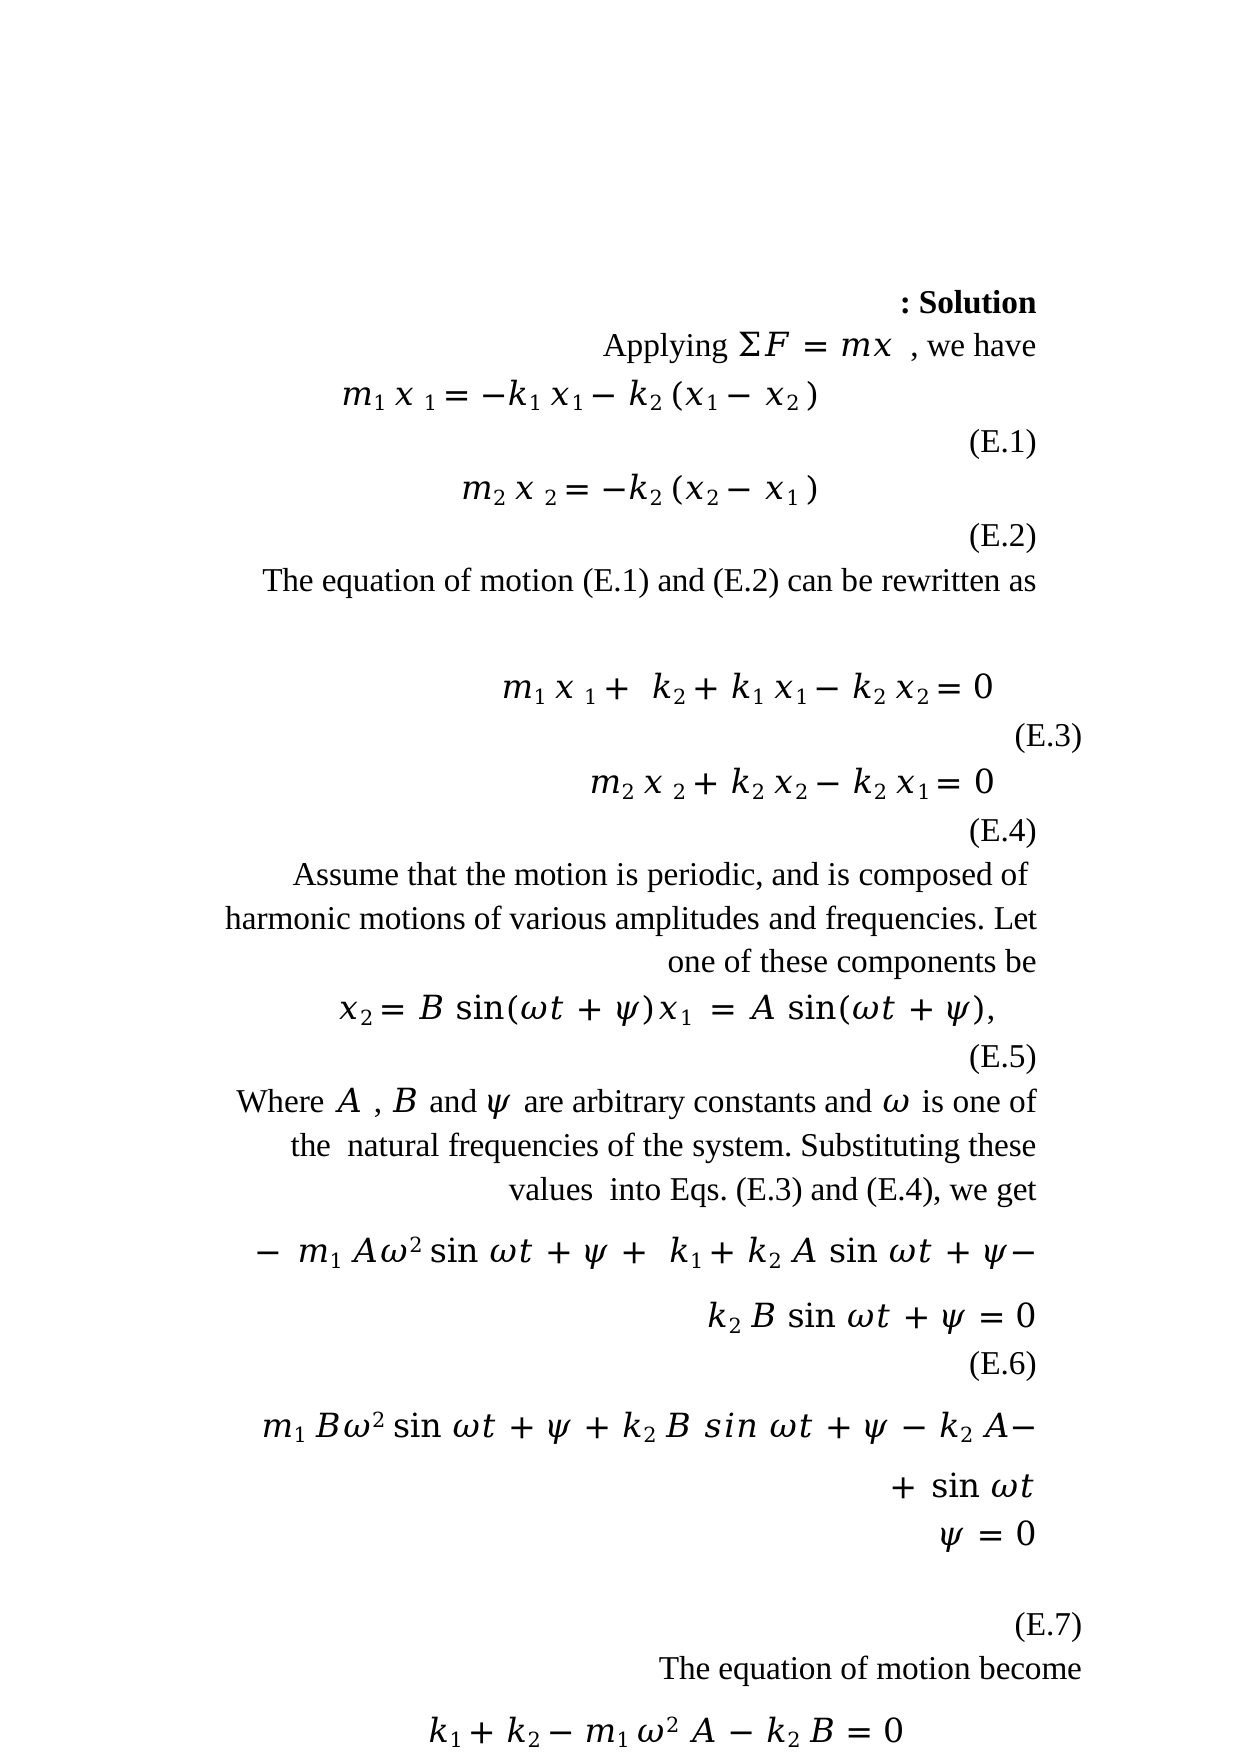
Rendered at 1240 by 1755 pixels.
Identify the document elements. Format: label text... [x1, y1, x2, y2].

text_box Solution : Applying Σ𝐹 = 𝑚𝑥 , we have 𝑚1 𝑥 1 = −𝑘1 𝑥1 − 𝑘2 (𝑥1 − 𝑥2 ) (E.1) 𝑚2 𝑥 2 = −𝑘2 (𝑥2 − 𝑥1 ) (E.2) The equation of motion (E.1) and (E.2) can be rewritten as 𝑚1 𝑥 1 + 𝑘2 + 𝑘1 𝑥1 − 𝑘2 𝑥2 = 0 (E.3) 𝑚2 𝑥 2 + 𝑘2 𝑥2 − 𝑘2 𝑥1 = 0 (E.4) Assume that the motion is periodic, and is composed of harmonic motions of various amplitudes and frequencies. Let one of these components be 𝑥1 = 𝐴 sin(𝜔𝑡 + 𝜓), 𝑥2 = 𝐵 sin(𝜔𝑡 + 𝜓) (E.5) Where 𝐴 , 𝐵 and 𝜓 are arbitrary constants and 𝜔 is one of the natural frequencies of the system. Substituting these values into Eqs. (E.3) and (E.4), we get −𝑚1 𝐴𝜔2 sin 𝜔𝑡 + 𝜓 + 𝑘1 + 𝑘2 𝐴 sin 𝜔𝑡 + 𝜓 − 𝑘2 𝐵 sin 𝜔𝑡 + 𝜓 = 0 (E.6) −𝑚1 𝐵𝜔2 sin 𝜔𝑡 + 𝜓 + 𝑘2 𝐵 𝑠𝑖𝑛 𝜔𝑡 + 𝜓 − 𝑘2 𝐴 sin 𝜔𝑡 + 𝜓 = 0 (E.7) The equation of motion become 𝑘1 + 𝑘2 − 𝑚1 𝜔2 𝐴 − 𝑘2 𝐵 = 0 (E.8) [204, 273, 1095, 1755]
